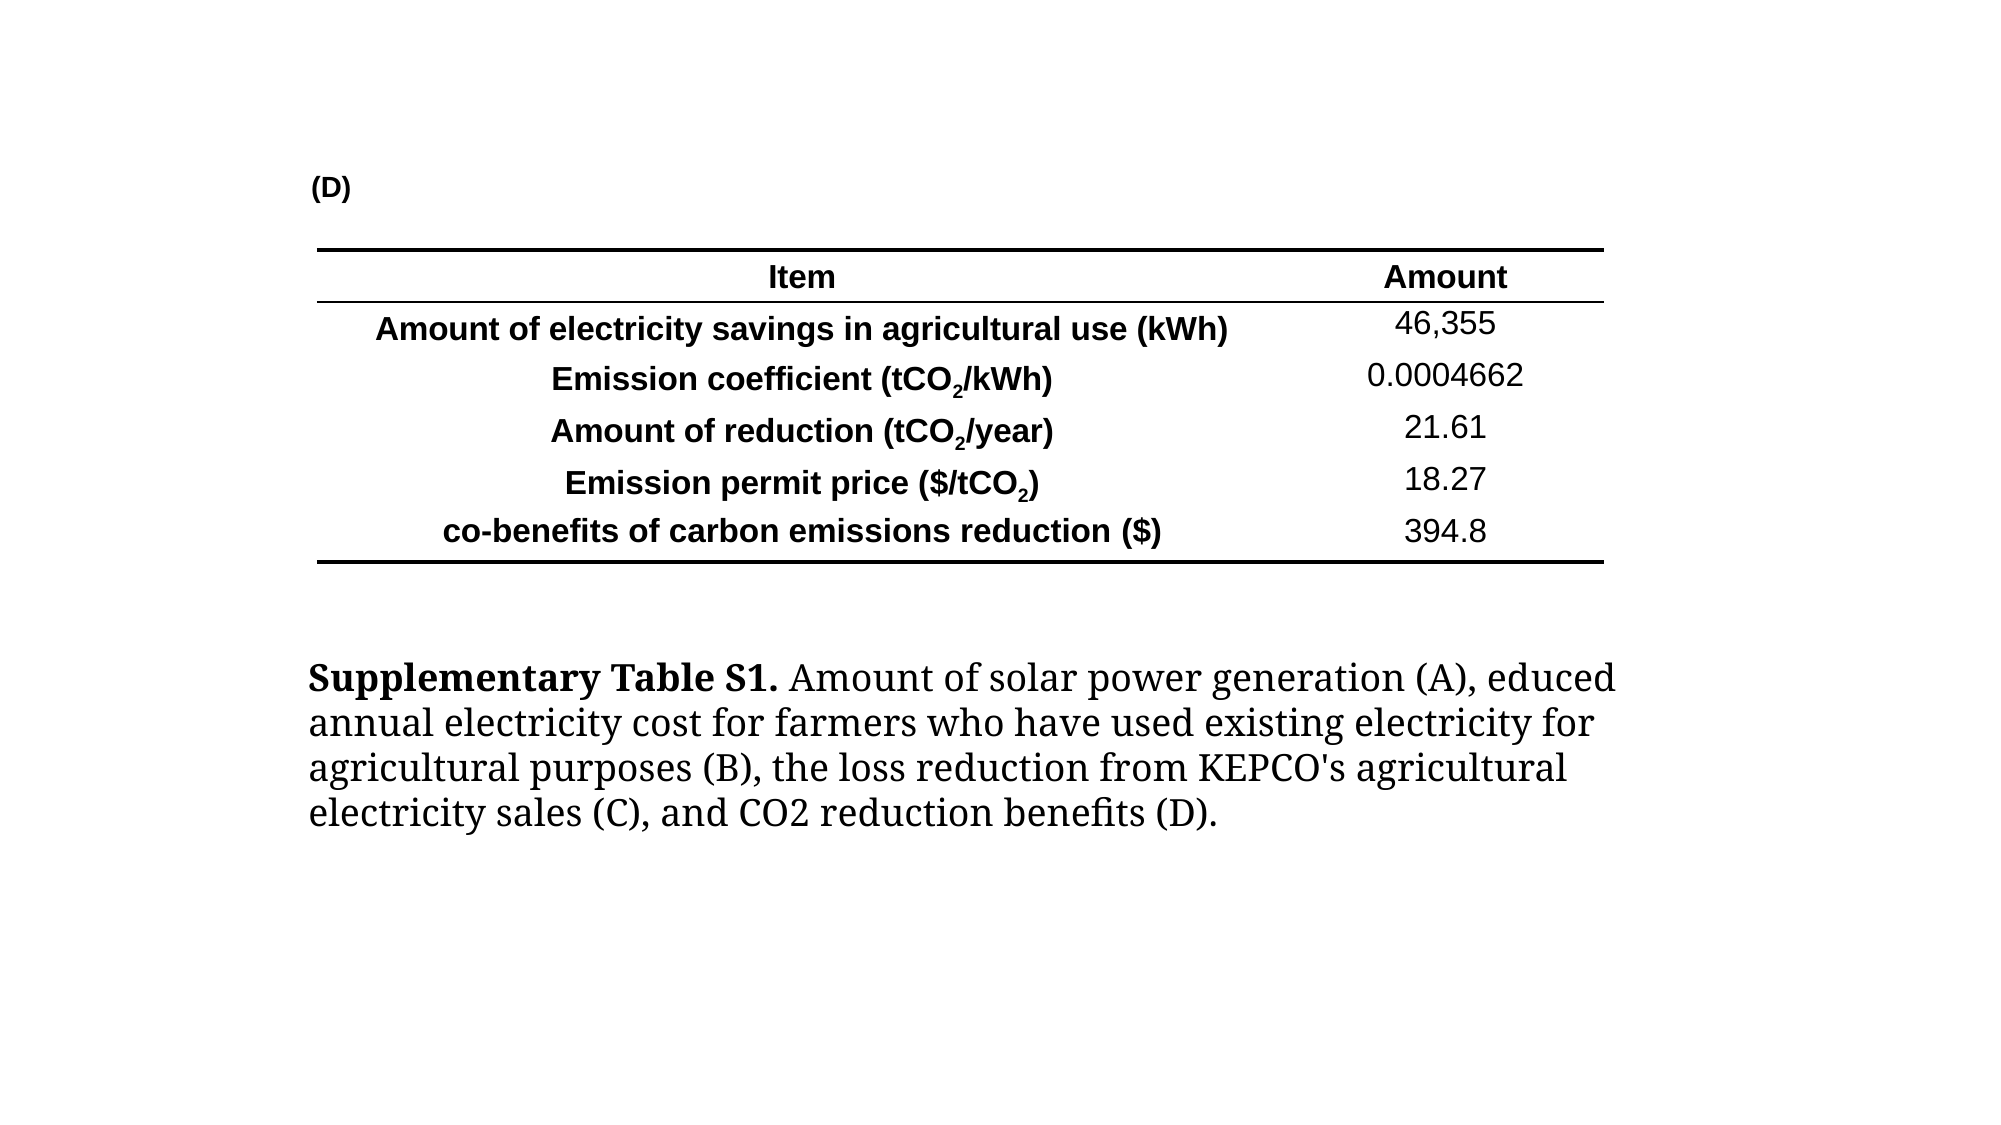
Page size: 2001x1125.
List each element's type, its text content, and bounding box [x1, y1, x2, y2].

table_cell co-benefits of carbon emissions reduction ($) [317, 510, 1288, 560]
table_cell Amount of reduction (tCO2/year) [317, 406, 1288, 458]
text_box (D) [296, 161, 422, 211]
text_box Supplementary Table S1. Amount of solar power generation (A), educed annual electricity cost for farmers who have used existing electricity for agricultural purposes (B), the loss reduction from KEPCO's agricultural electricity sales (C), and CO2 reduction benefits (D). [256, 646, 1757, 919]
table_cell 394.8 [1288, 510, 1604, 560]
table_cell 0.0004662 [1288, 354, 1604, 406]
table_cell Emission permit price ($/tCO2) [317, 458, 1288, 510]
table_cell 21.61 [1288, 406, 1604, 458]
table_cell Emission coefficient (tCO2/kWh) [317, 354, 1288, 406]
table_header Item [317, 252, 1288, 301]
table_cell 46,355 [1288, 303, 1604, 354]
table_header Amount [1288, 252, 1604, 301]
table_cell Amount of electricity savings in agricultural use (kWh) [317, 303, 1288, 354]
table_cell 18.27 [1288, 458, 1604, 510]
